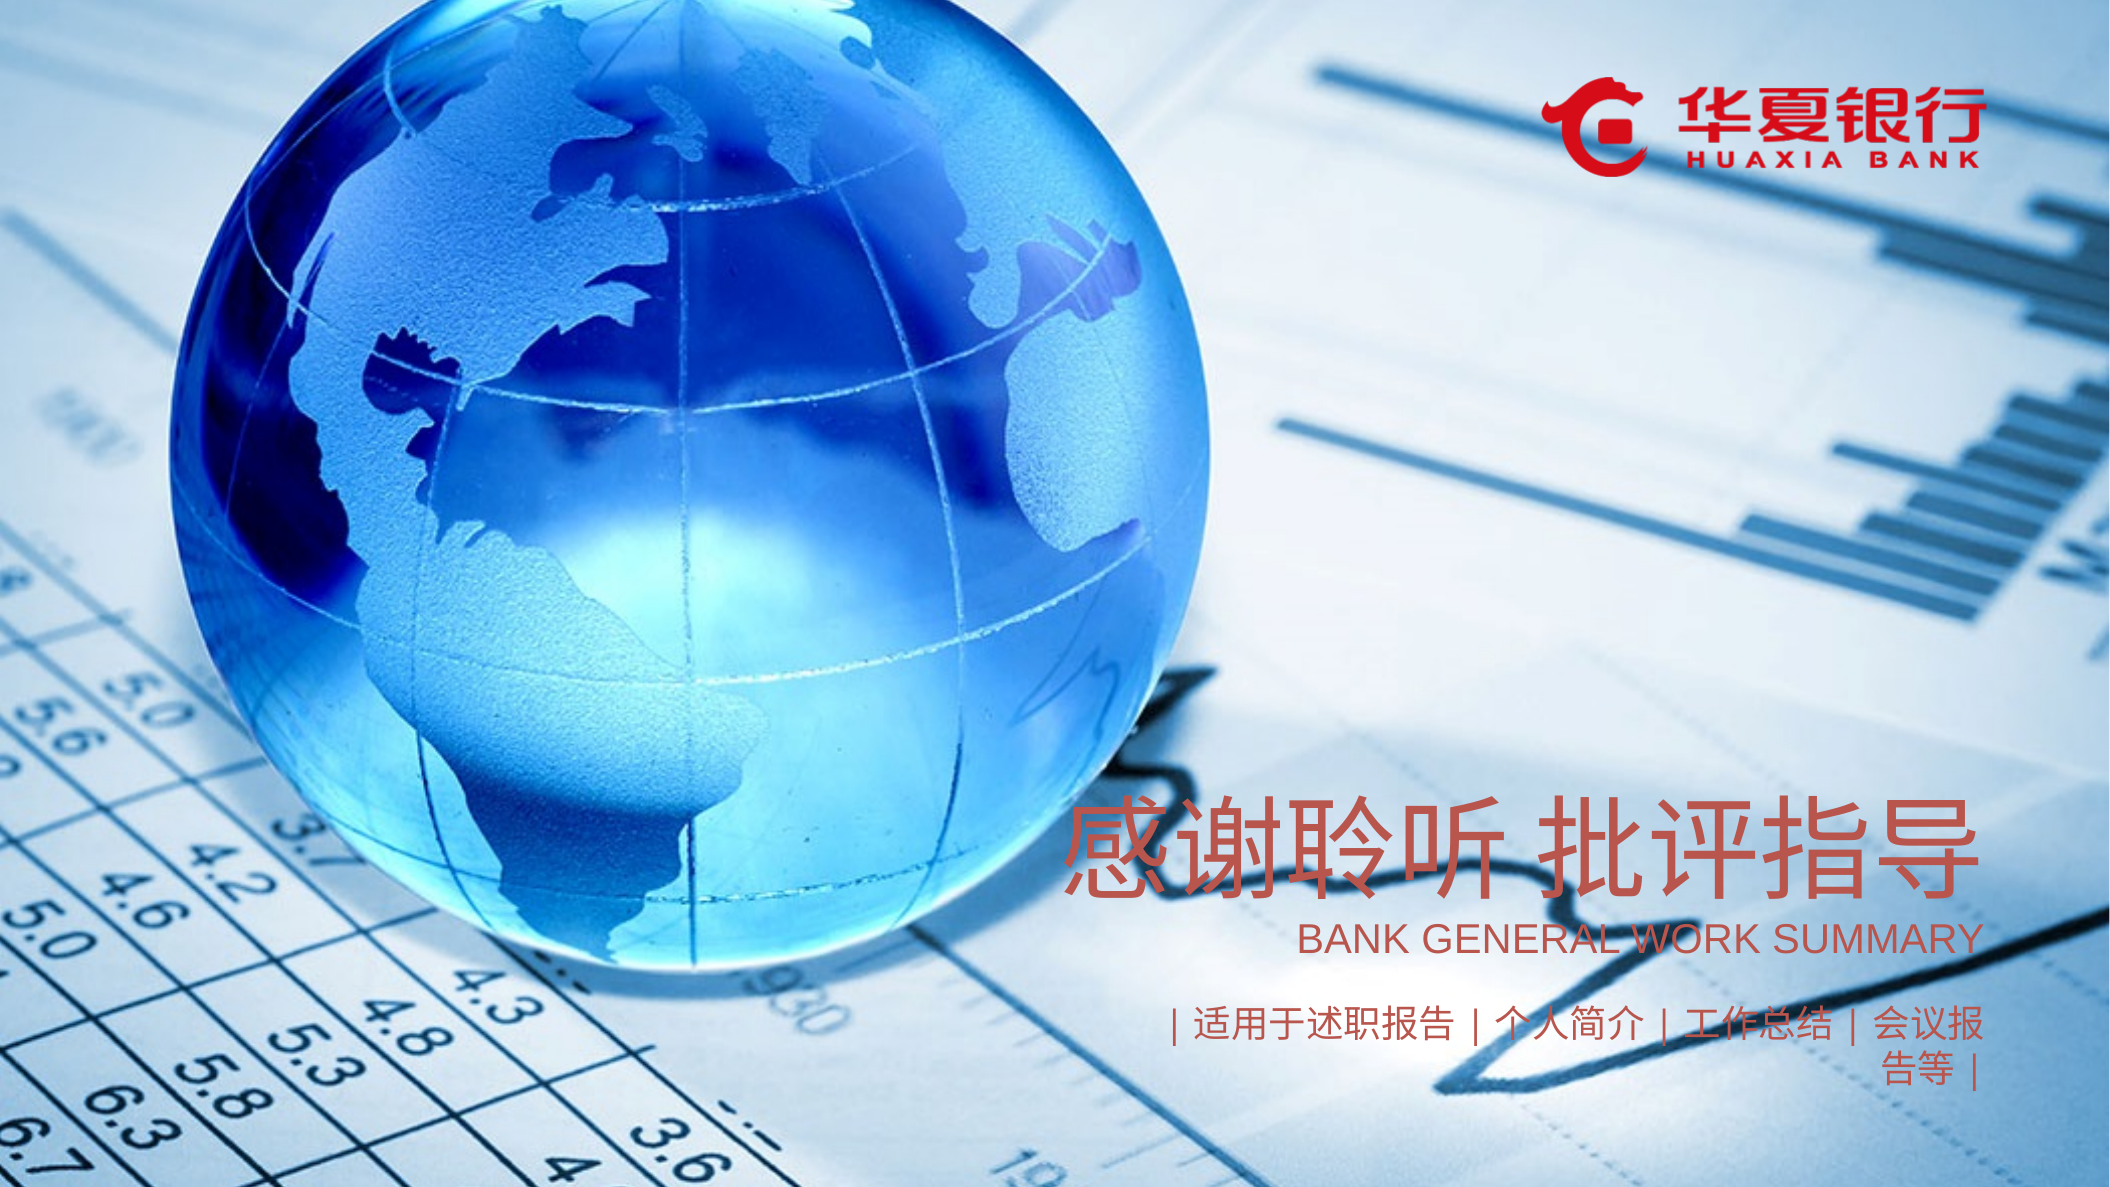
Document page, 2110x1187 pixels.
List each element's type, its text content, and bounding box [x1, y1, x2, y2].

text_box 感谢聆听 批评指导 [936, 770, 2000, 921]
text_box |适用于述职报告|个人简介|工作总结|会议报告等| [1143, 993, 2000, 1098]
text_box BANK GENERAL WORK SUMMARY [1220, 921, 2000, 969]
picture [1515, 58, 2013, 196]
text_box [0, 0, 2110, 1187]
